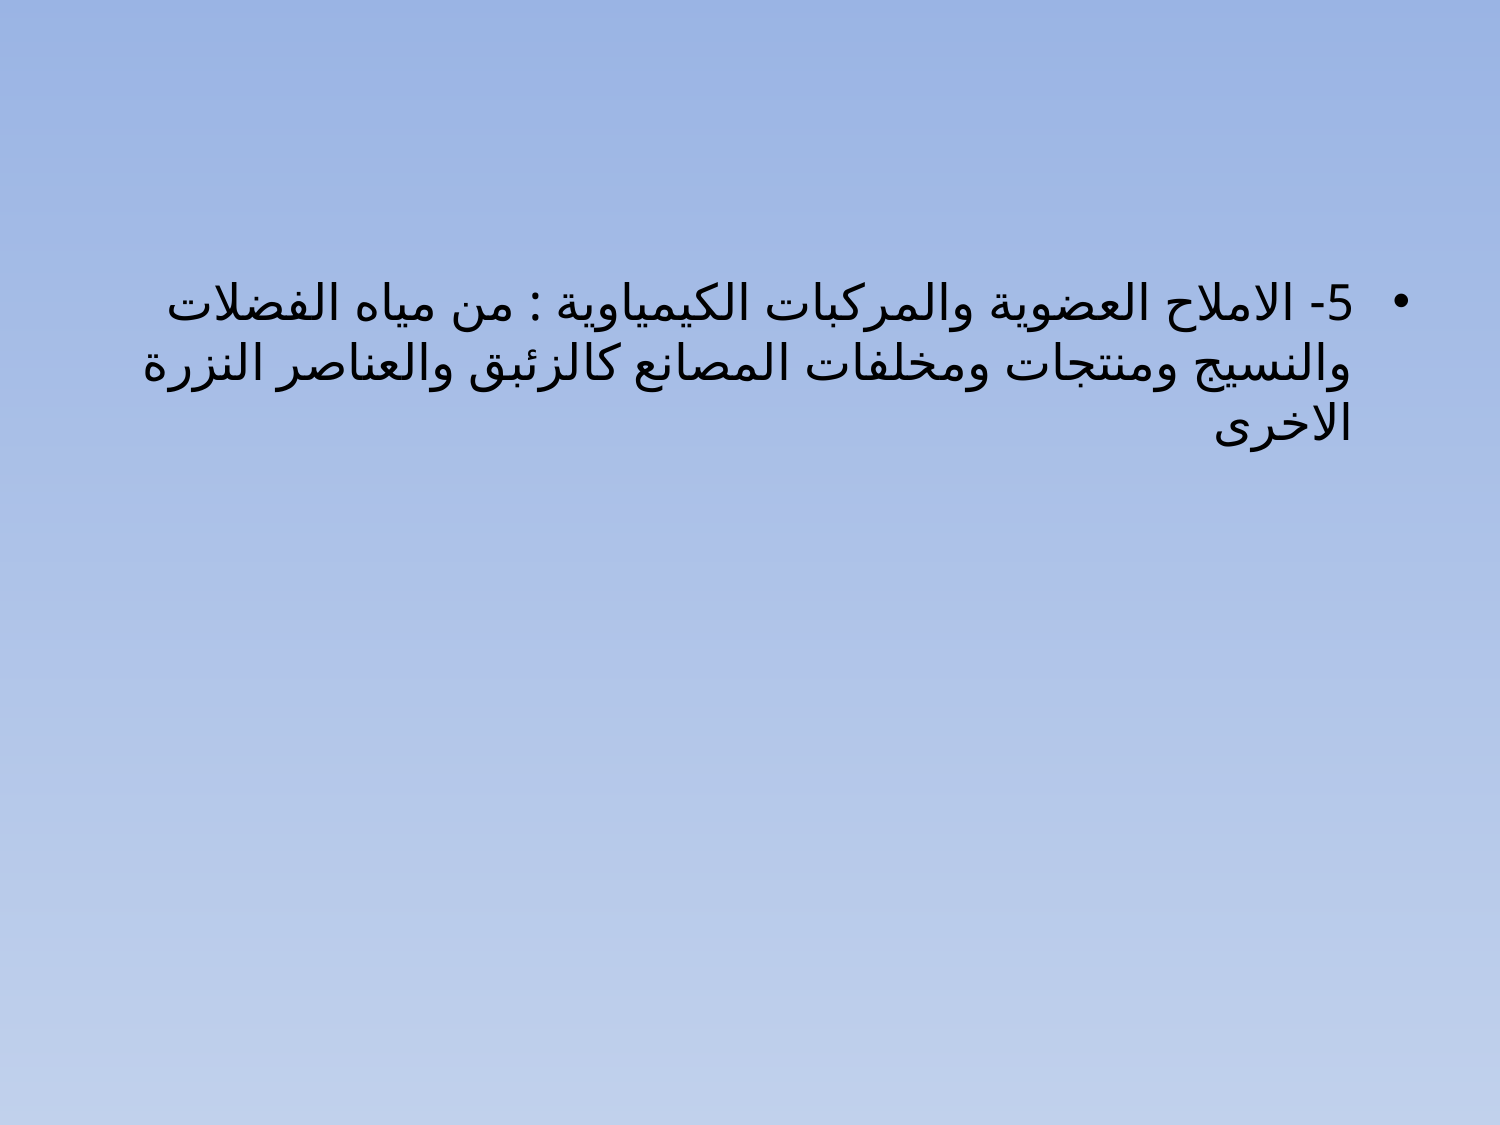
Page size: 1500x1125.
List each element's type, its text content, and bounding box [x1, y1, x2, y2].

list 5- الاملاح العضوية والمركبات الكيمياوية : من مياه الفضلات والنسيج ومنتجات ومخلفات المصانع كالزئبق والعناصر النزرة الاخرى [75, 262, 1425, 1005]
